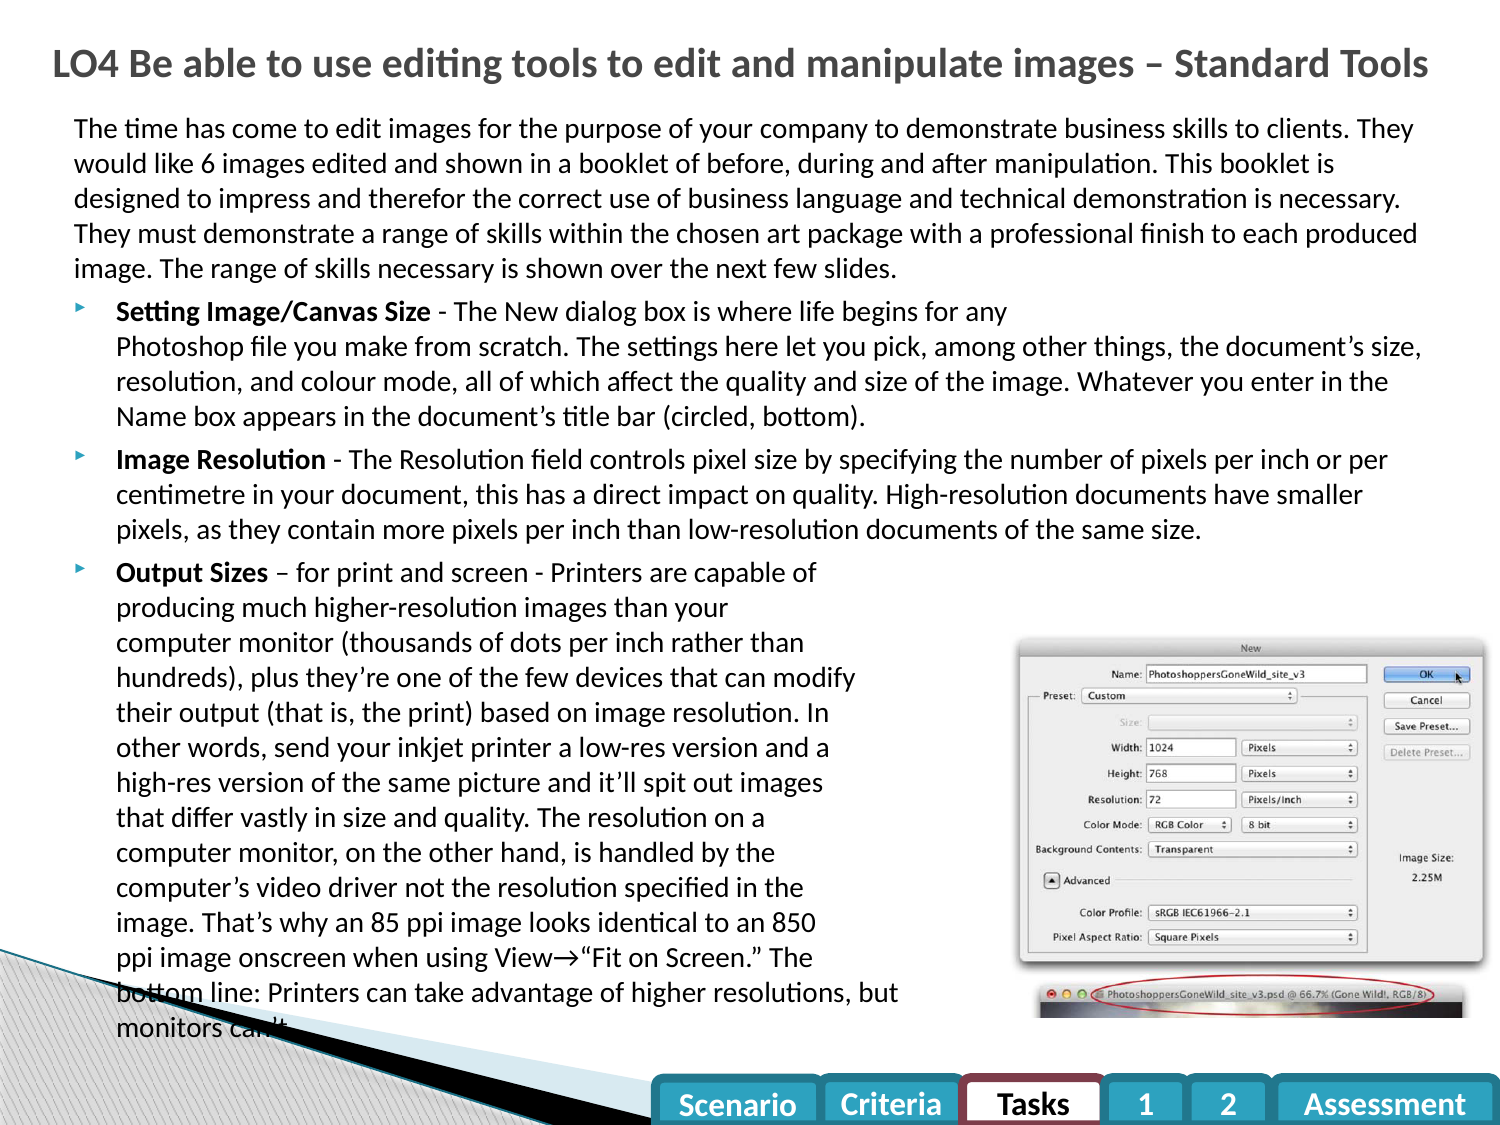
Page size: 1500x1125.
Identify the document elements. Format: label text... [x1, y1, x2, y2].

picture [1009, 633, 1493, 1018]
title LO4 Be able to use editing tools to edit and manipulate images – Standard Tools [37, 19, 1471, 102]
list The time has come to edit images for the purpose of your company to demonstrate business skills to clients. They would like 6 images edited and shown in a booklet of before, during and after manipulation. This booklet is designed to impress and therefor the correct use of business language and technical demonstration is necessary. They must demonstrate a range of skills within the chosen art package with a professional finish to each produced image. The range of skills necessary is shown over the next few slides. Setting Image/Canvas Size - The New dialog box is where life begins for any Photoshop file you make from scratch. The settings here let you pick, among other things, the document’s size, resolution, and colour mode, all of which affect the quality and size of the image. Whatever you enter in the Name box appears in the document’s title bar (circled, bottom). Image Resolution - The Resolution field controls pixel size by specifying the number of pixels per inch or per centimetre in your document, this has a direct impact on quality. High-resolution documents have smaller pixels, as they contain more pixels per inch than low-resolution documents of the same size. Output Sizes – for print and screen - Printers are capable of producing much higher-resolution images than your computer monitor (thousands of dots per inch rather than hundreds), plus they’re one of the few devices that can modify their output (that is, the print) based on image resolution. In other words, send your inkjet printer a low-res version and a high-res version of the same picture and it’ll spit out images that differ vastly in size and quality. The resolution on a computer monitor, on the other hand, is handled by the computer’s video driver not the resolution specified in the image. That’s why an 85 ppi image looks identical to an 850 ppi image onscreen when using View→“Fit on Screen.” The bottom line: Printers can take advantage of higher resolutions, but monitors can’t. [41, 102, 1459, 1071]
